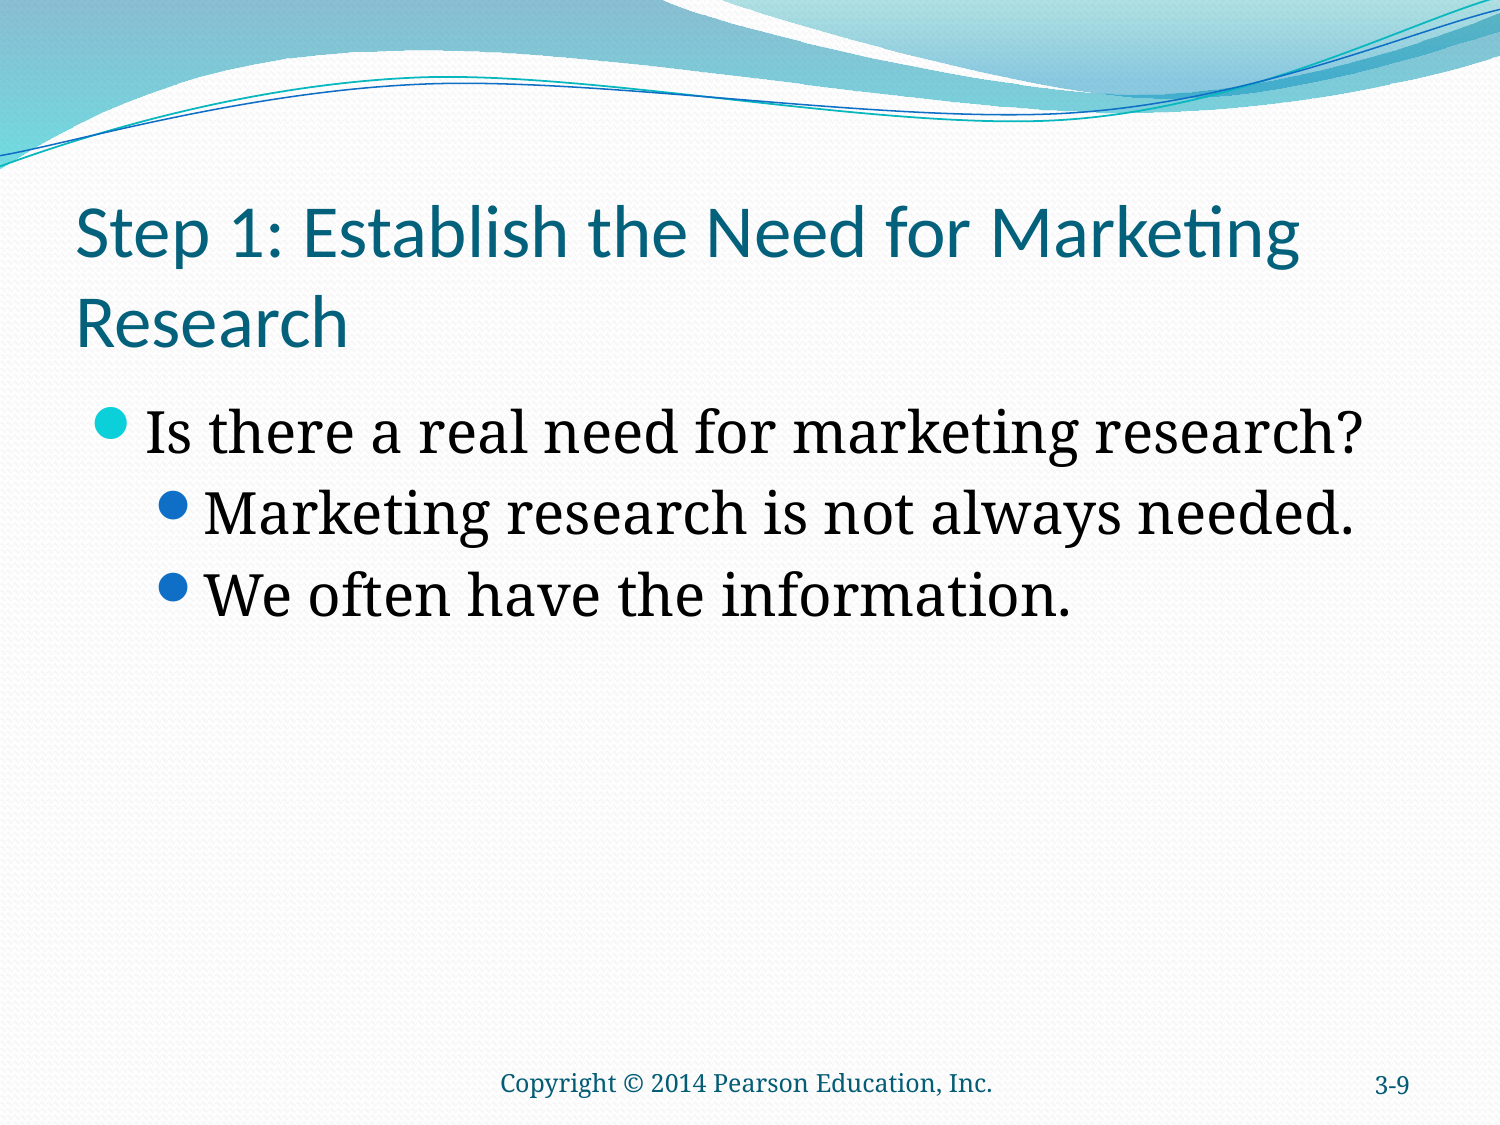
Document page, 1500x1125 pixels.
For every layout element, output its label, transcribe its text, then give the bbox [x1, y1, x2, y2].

list Is there a real need for marketing research? Marketing research is not always needed. We often have the information. [74, 387, 1426, 1108]
title Step 1: Establish the Need for Marketing Research [74, 174, 1426, 363]
